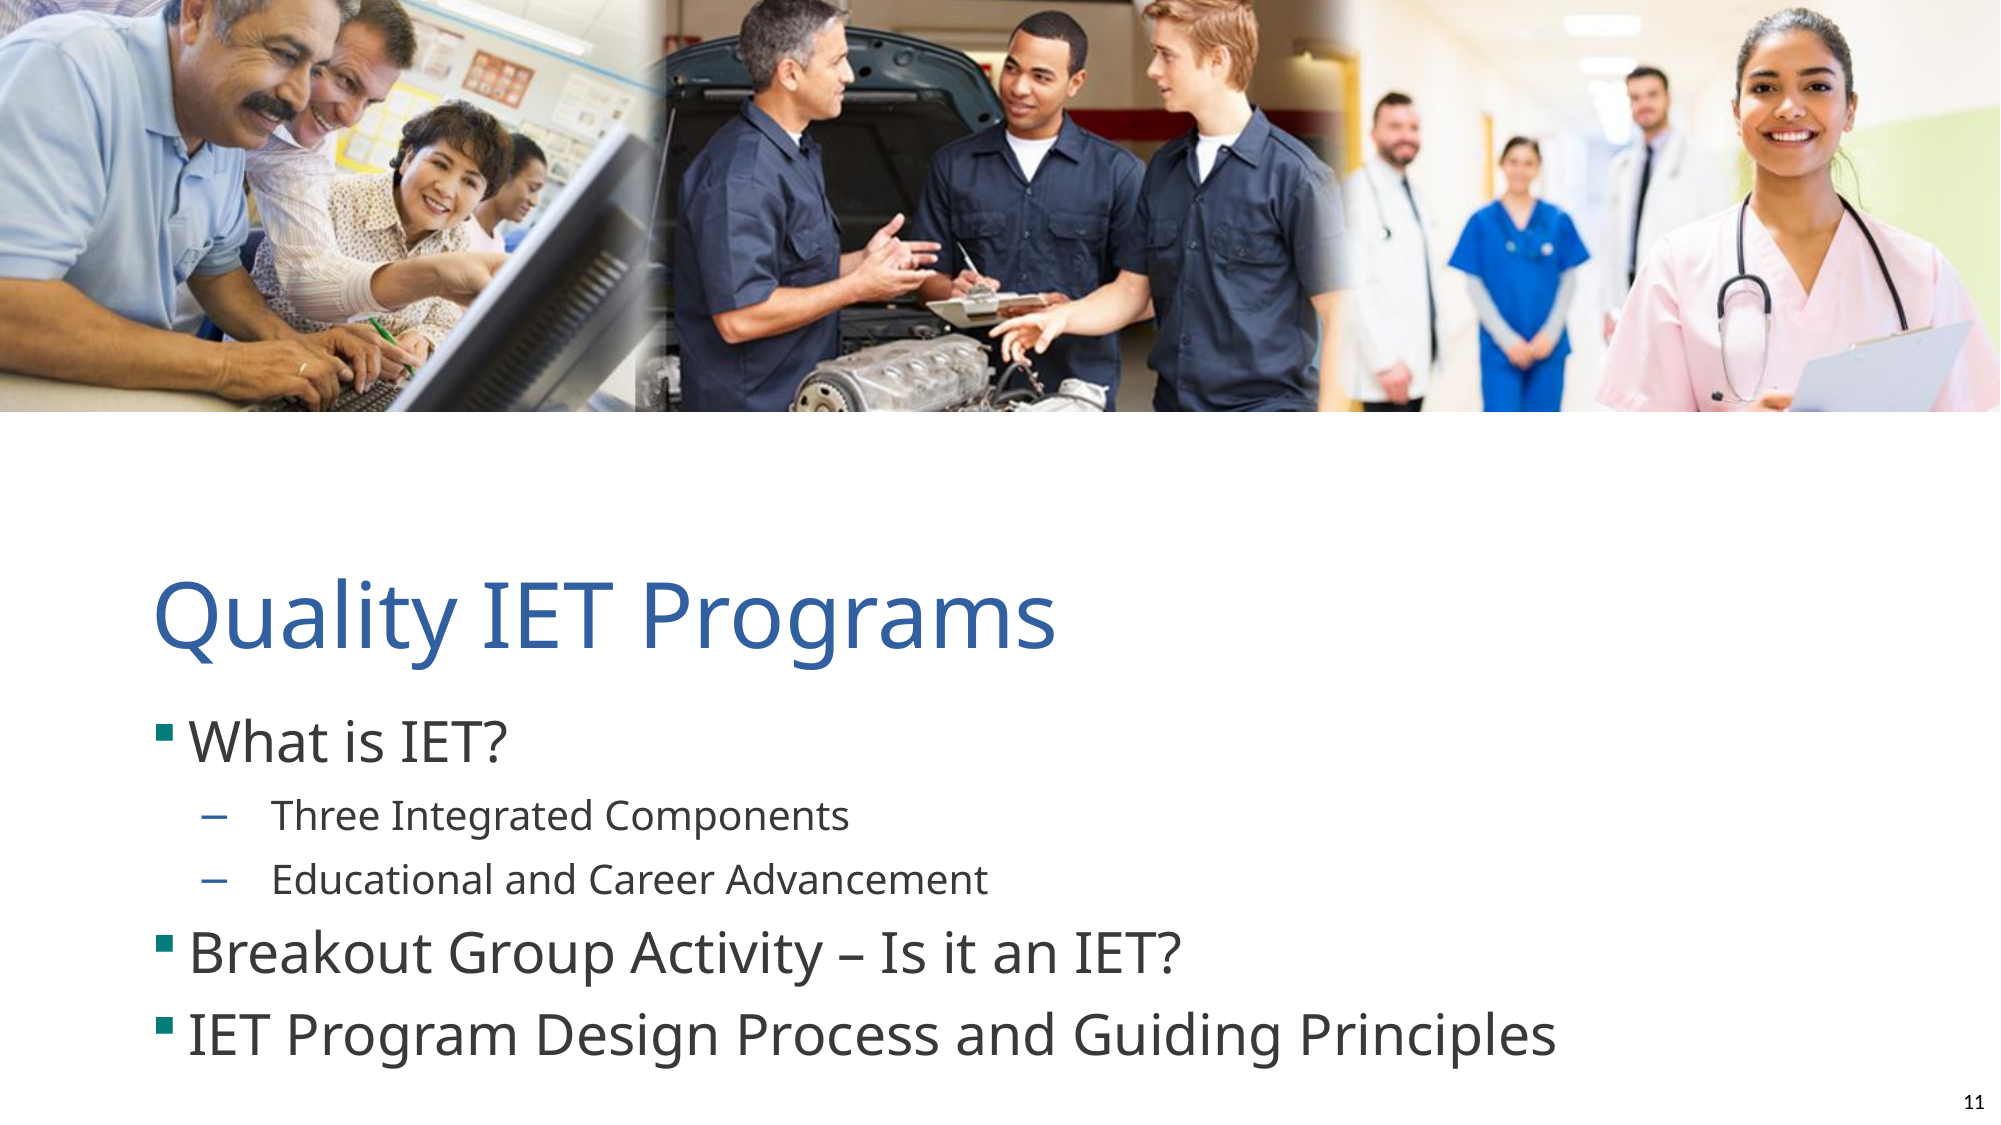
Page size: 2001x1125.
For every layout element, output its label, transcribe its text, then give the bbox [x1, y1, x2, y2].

list What is IET? Three Integrated Components Educational and Career Advancement Breakout Group Activity – Is it an IET? IET Program Design Process and Guiding Principles [136, 705, 1914, 1078]
slide_number 11 [1550, 1074, 2000, 1122]
title Quality IET Programs [136, 562, 1862, 699]
picture [0, 0, 2000, 412]
